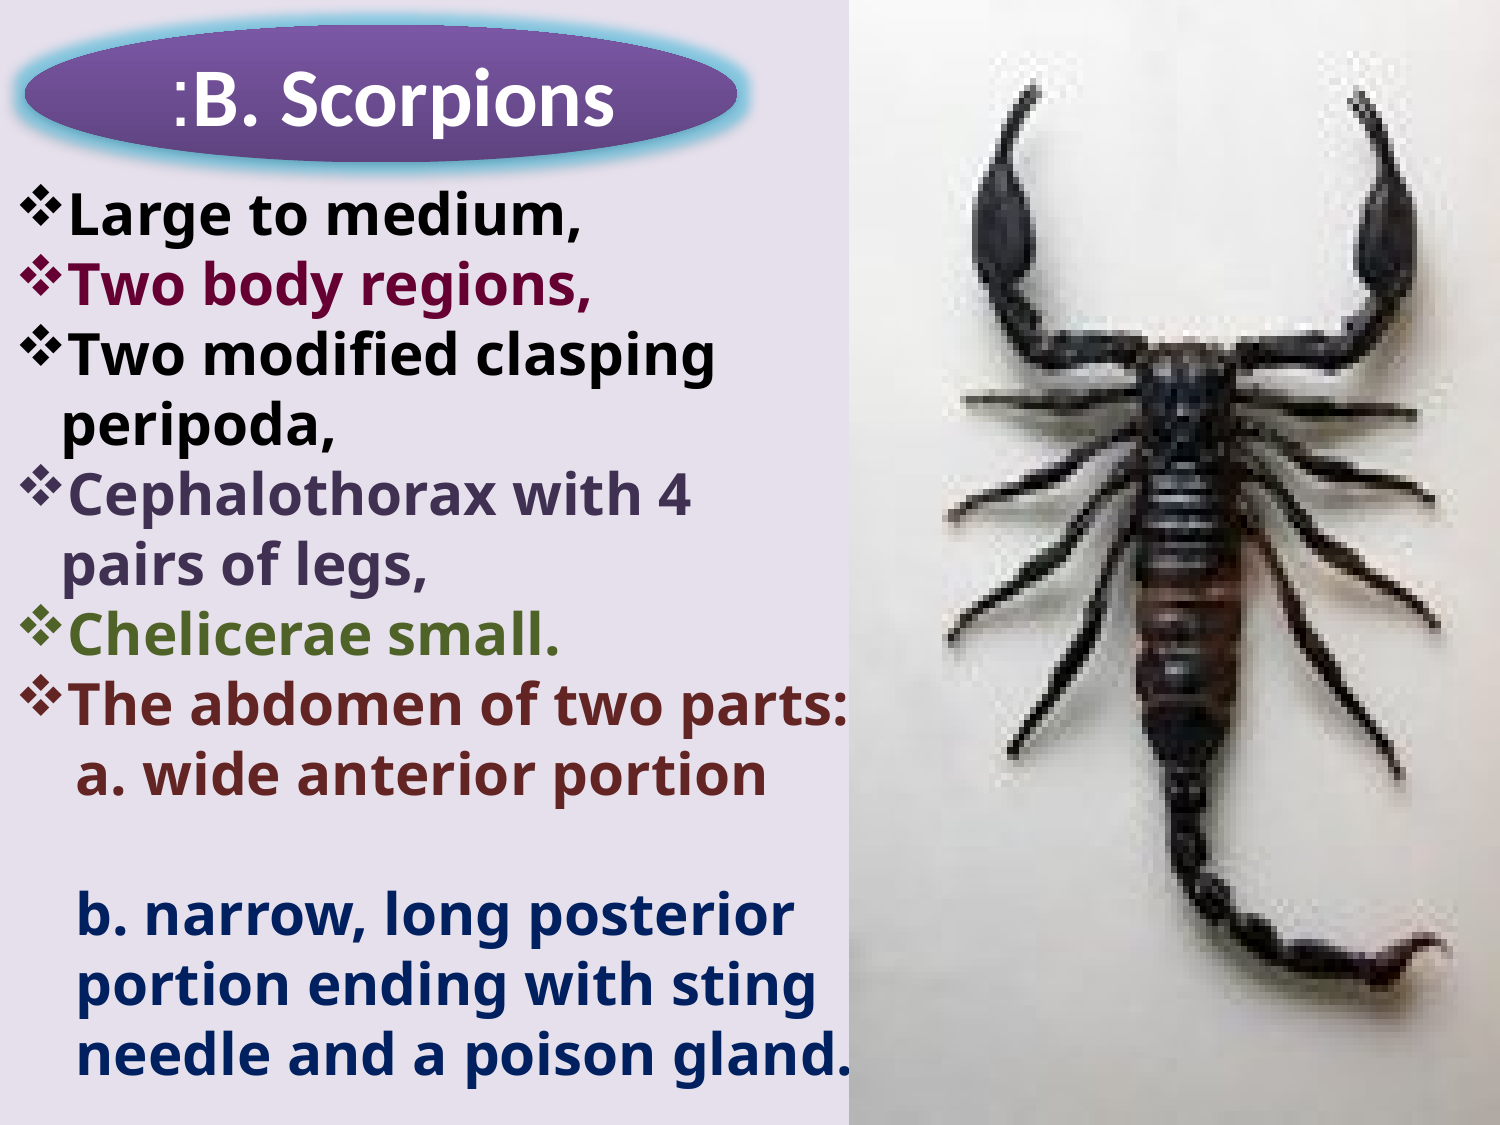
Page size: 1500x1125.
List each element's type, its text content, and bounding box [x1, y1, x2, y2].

picture [849, 0, 1500, 1125]
text_box B. Scorpions: [24, 24, 738, 163]
text_box Large to medium, Two body regions, Two modified clasping peripoda, Cephalothorax with 4 pairs of legs, Chelicerae small. The abdomen of two parts: a. wide anterior portion b. narrow, long posterior portion ending with sting needle and a poison gland. [0, 99, 844, 1095]
